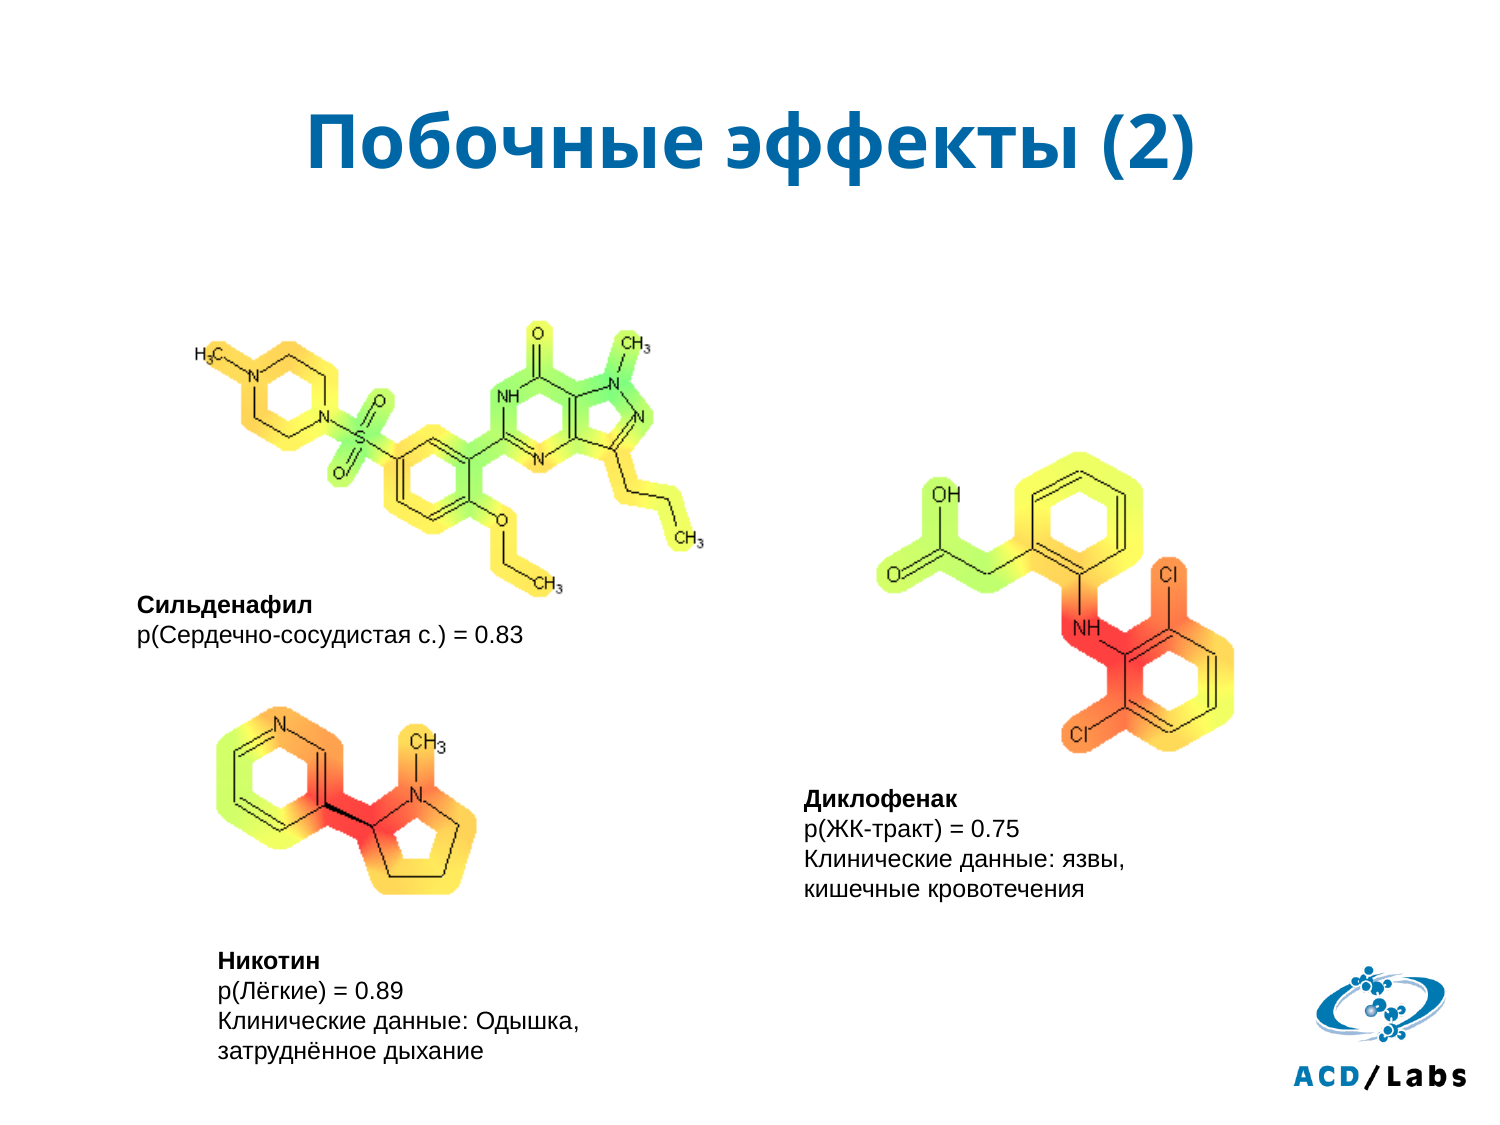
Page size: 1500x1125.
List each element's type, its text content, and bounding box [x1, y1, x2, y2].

text_box Диклофенак p(ЖК-тракт) = 0.75 Клинические данные: язвы, кишечные кровотечения [789, 809, 1148, 910]
text_box Сильденафил p(Сердечно-сосудистая с.) = 0.83 [122, 581, 180, 656]
text_box Никотин p(Лёгкие) = 0.89 Клинические данные: Одышка, затруднённое дыхание [202, 937, 602, 1072]
picture [135, 274, 713, 953]
title Побочные эффекты (2) [74, 44, 1426, 233]
picture [789, 424, 1297, 802]
picture [1293, 964, 1471, 1101]
